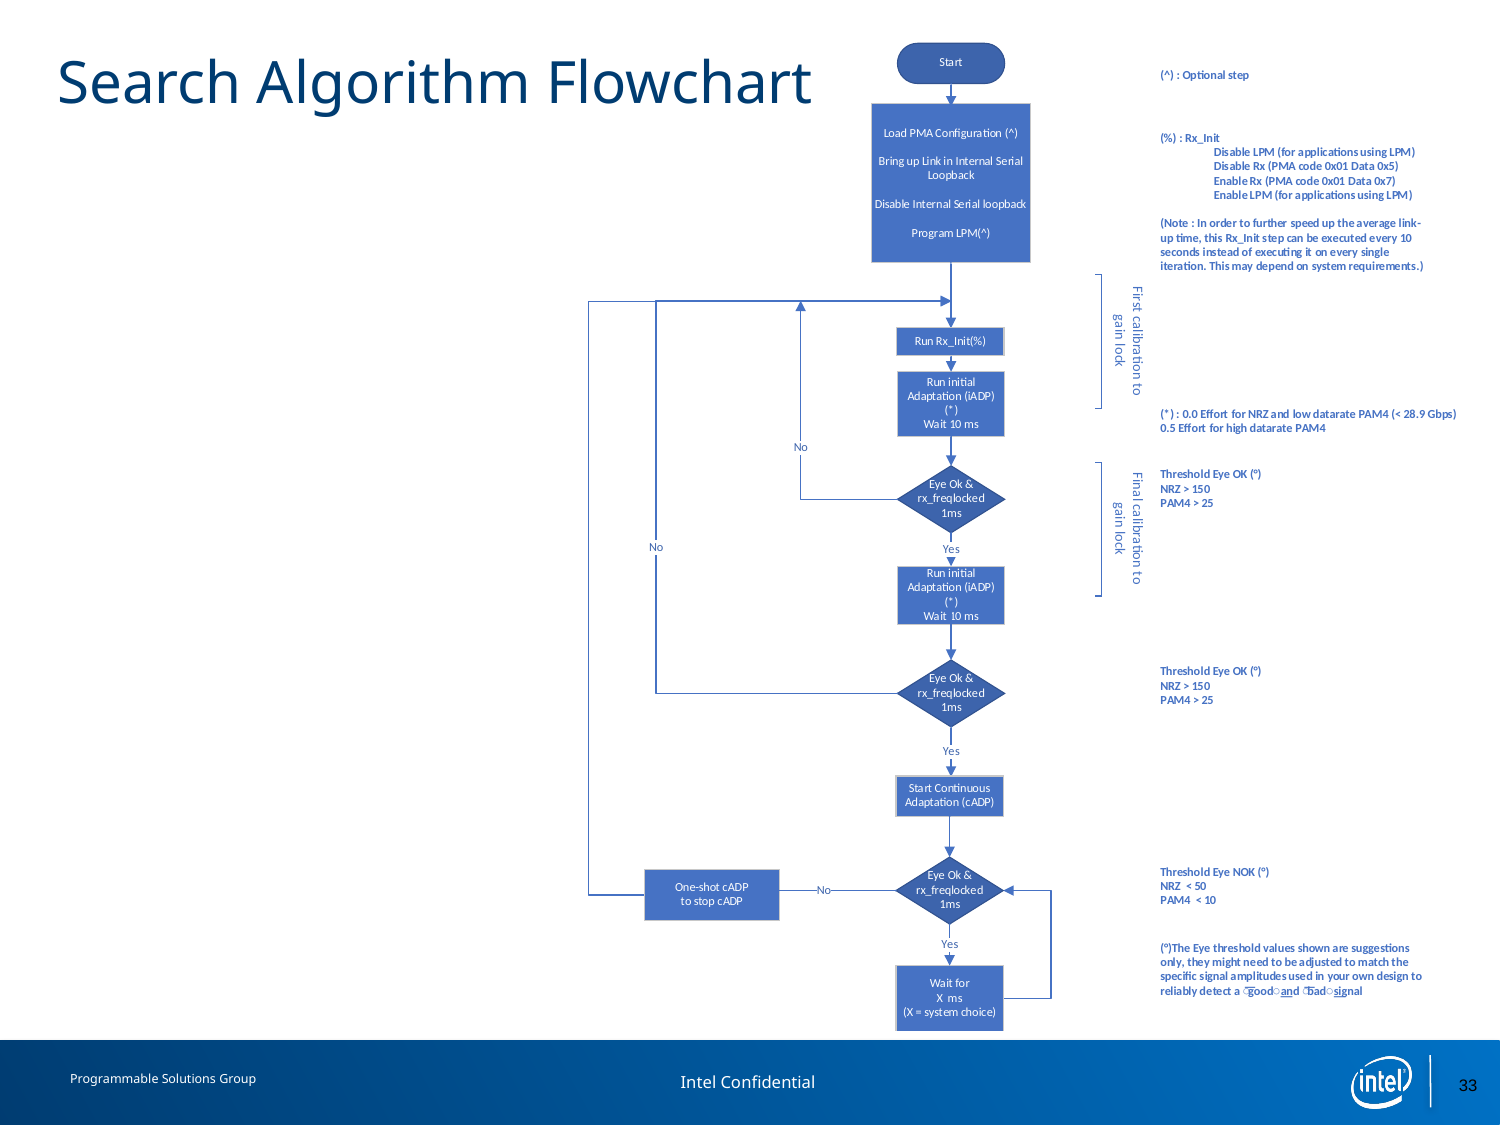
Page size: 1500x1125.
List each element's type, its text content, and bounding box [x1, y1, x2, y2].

picture [587, 42, 1462, 1031]
title Search Algorithm Flowchart [57, 44, 584, 195]
slide_number 33 [1127, 1055, 1478, 1116]
